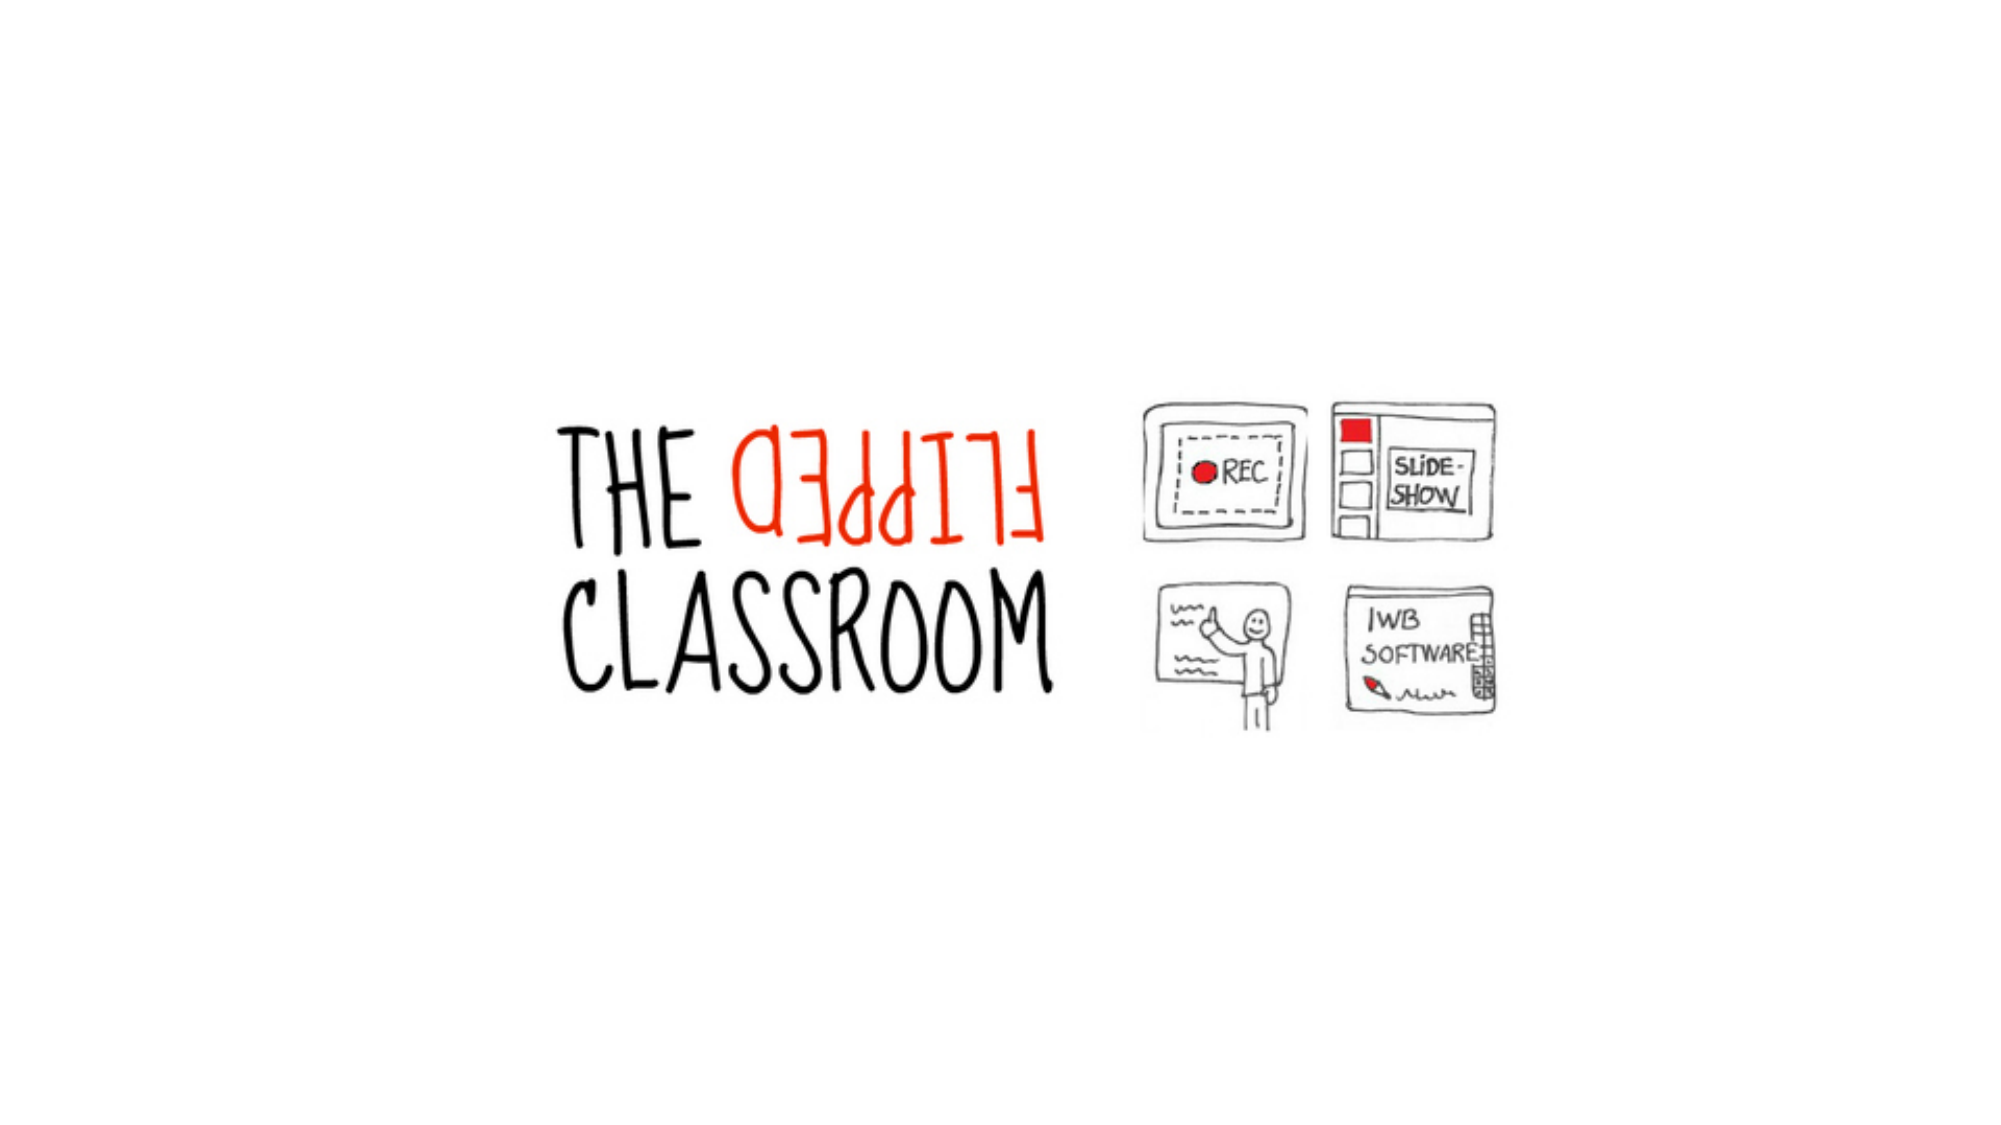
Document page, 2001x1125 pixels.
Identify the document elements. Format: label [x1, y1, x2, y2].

picture [479, 369, 1521, 756]
